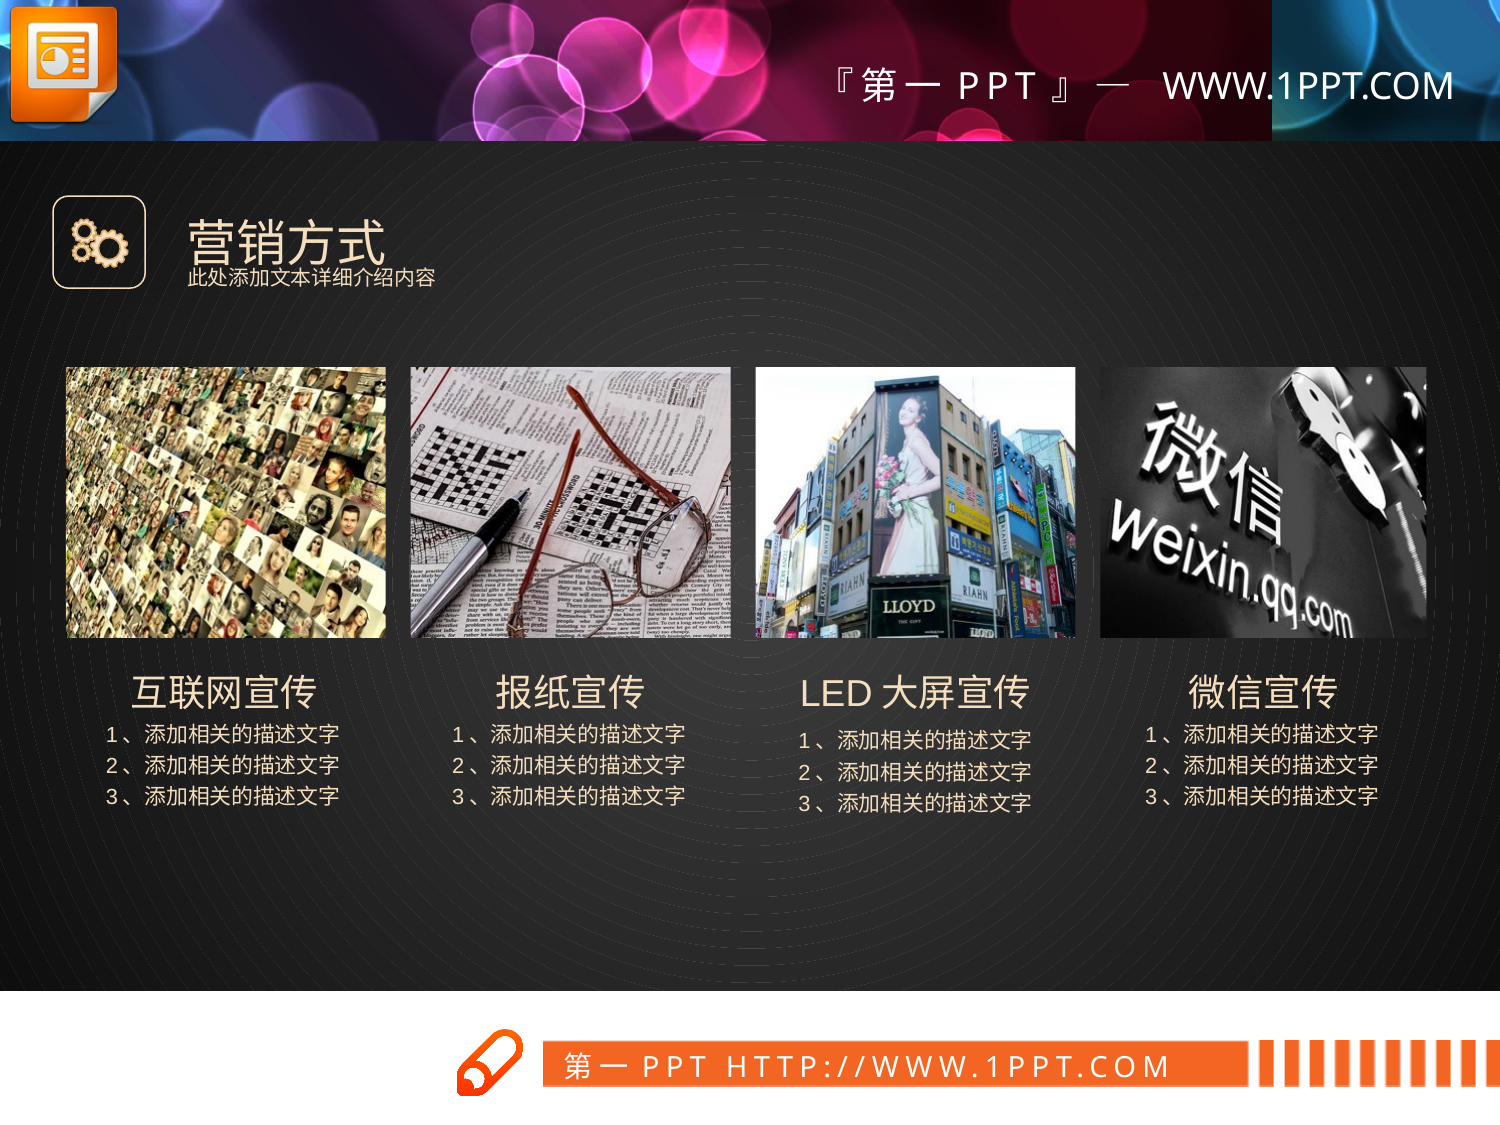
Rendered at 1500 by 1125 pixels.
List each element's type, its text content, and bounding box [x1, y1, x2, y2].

text_box 1、添加相关的描述文字 2、添加相关的描述文字 3、添加相关的描述文字 [437, 722, 704, 817]
text_box LED大屏宣传 [781, 652, 1050, 722]
text_box 报纸宣传 [436, 652, 705, 722]
text_box 1、添加相关的描述文字 2、添加相关的描述文字 3、添加相关的描述文字 [91, 722, 358, 817]
text_box 此处添加文本详细介绍内容 [172, 252, 457, 294]
text_box [410, 367, 731, 638]
picture [543, 1040, 1500, 1087]
text_box 1、添加相关的描述文字 2、添加相关的描述文字 3、添加相关的描述文字 [783, 714, 1051, 824]
text_box 互联网宣传 [90, 652, 359, 722]
text_box 营销方式 [171, 192, 404, 280]
text_box [755, 367, 1076, 638]
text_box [52, 195, 146, 289]
picture [0, 0, 1500, 141]
text_box 1、添加相关的描述文字 2、添加相关的描述文字 3、添加相关的描述文字 [1130, 722, 1397, 817]
text_box 微信宣传 [1129, 652, 1398, 722]
text_box [1100, 367, 1427, 638]
text_box [65, 367, 386, 638]
